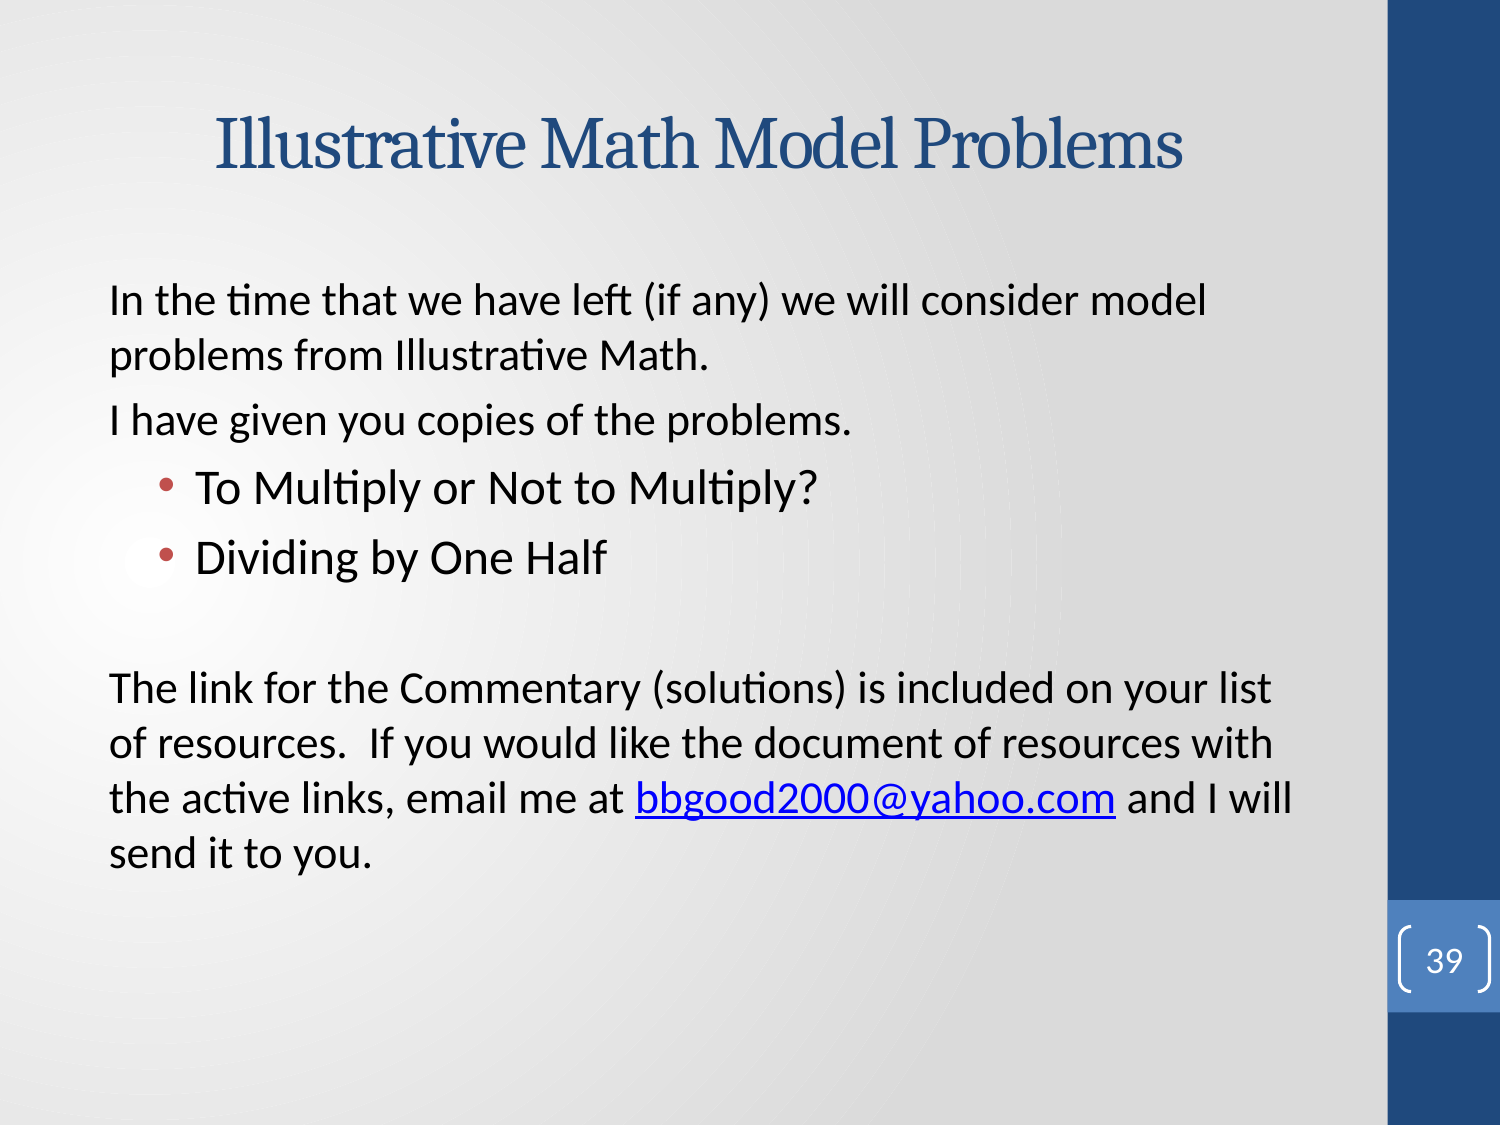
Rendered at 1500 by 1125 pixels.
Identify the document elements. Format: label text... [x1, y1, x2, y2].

slide_number 39 [1397, 924, 1492, 994]
list In the time that we have left (if any) we will consider model problems from Illustrative Math. I have given you copies of the problems. To Multiply or Not to Multiply? Dividing by One Half The link for the Commentary (solutions) is included on your list of resources. If you would like the document of resources with the active links, email me at bbgood2000@yahoo.com and I will send it to you. [75, 262, 1325, 1050]
title Illustrative Math Model Problems [75, 45, 1325, 233]
